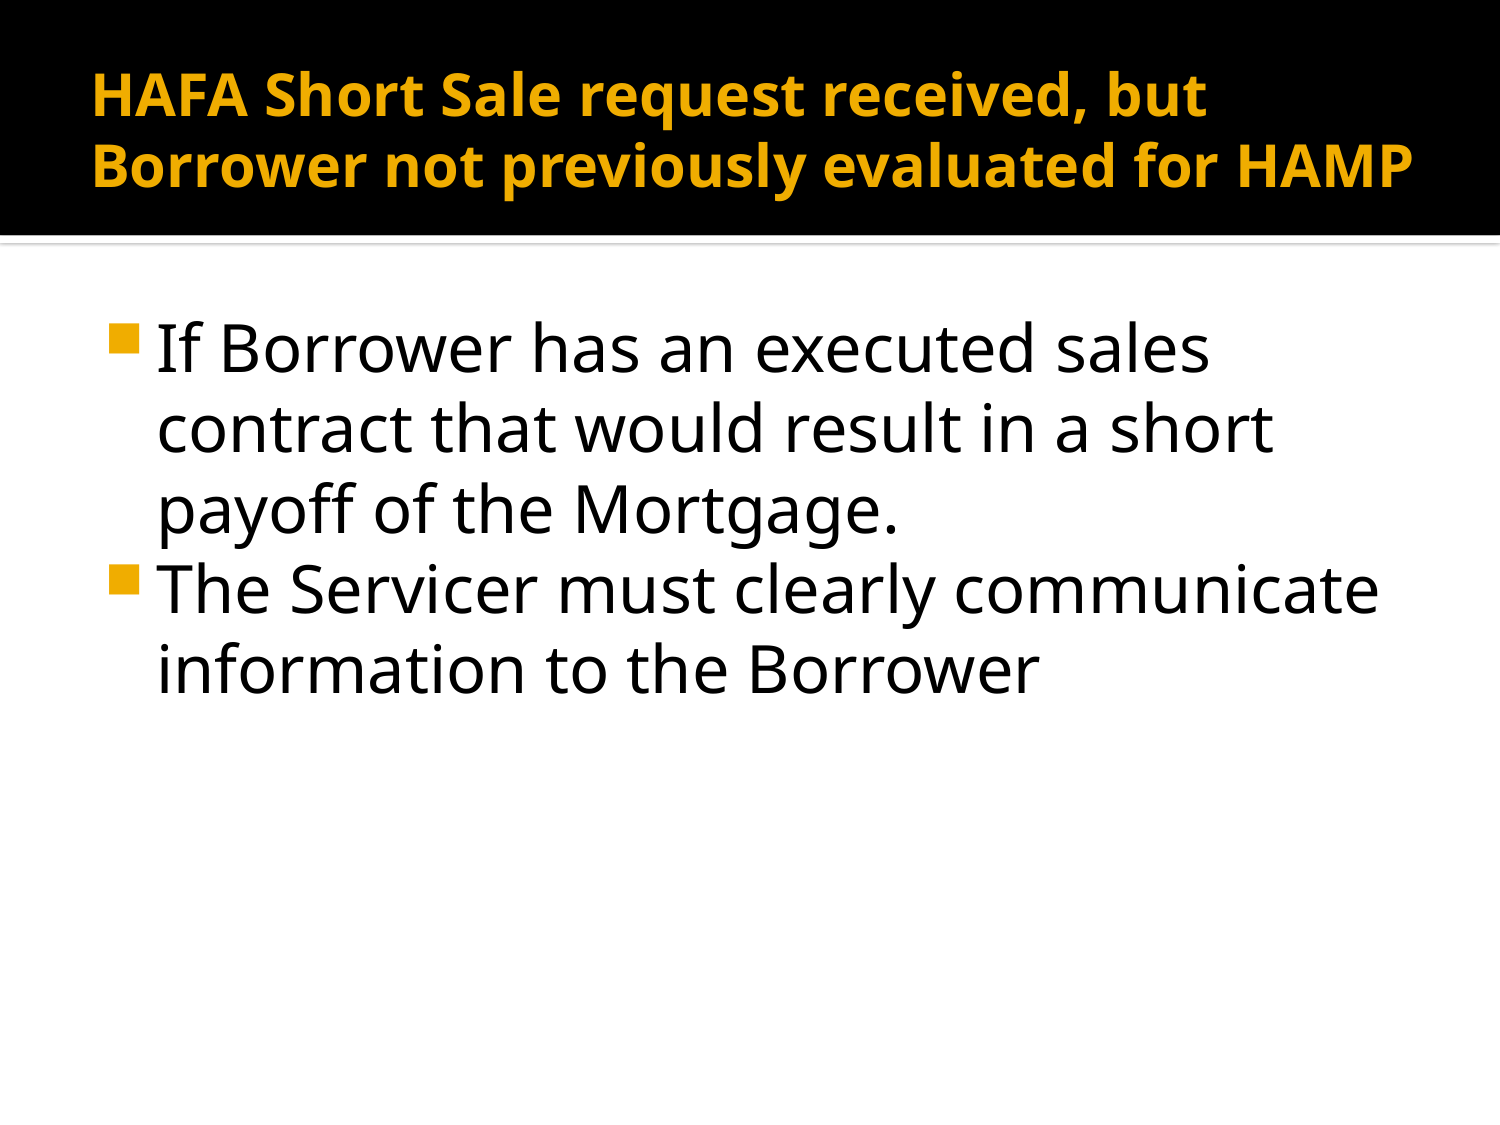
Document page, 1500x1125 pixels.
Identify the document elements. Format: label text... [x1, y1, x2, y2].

title HAFA Short Sale request received, but Borrower not previously evaluated for HAMP [75, 25, 1425, 231]
list If Borrower has an executed sales contract that would result in a short payoff of the Mortgage. The Servicer must clearly communicate information to the Borrower [75, 291, 1425, 1050]
